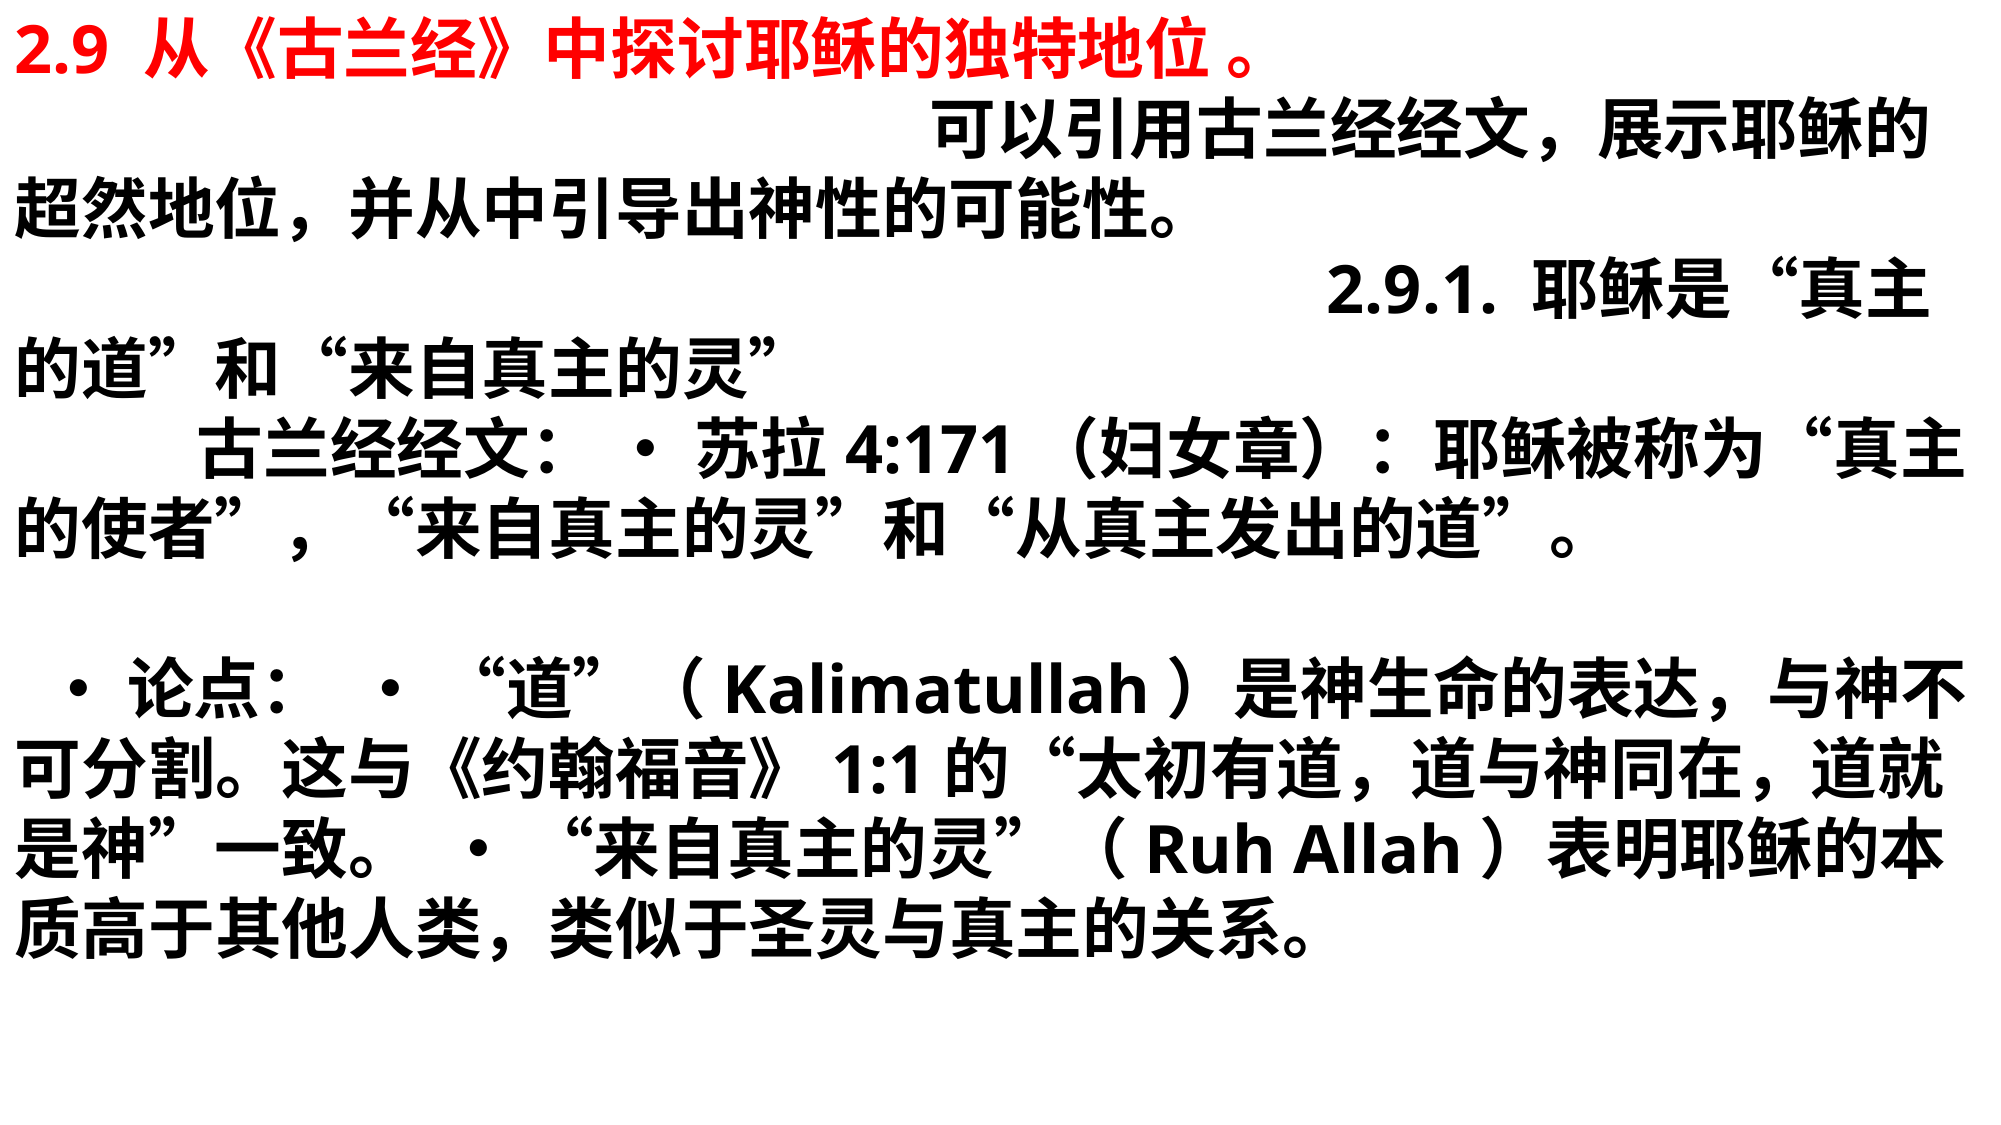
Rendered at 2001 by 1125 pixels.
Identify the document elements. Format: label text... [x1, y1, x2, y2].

text_box 2.9 从《古兰经》中探讨耶稣的独特地位 。 可以引用古兰经经文，展示耶稣的超然地位，并从中引导出神性的可能性。 2.9.1. 耶稣是“真主的道”和“来自真主的灵” 古兰经经文： • 苏拉4:171（妇女章）：耶稣被称为“真主的使者”，“来自真主的灵”和“从真主发出的道”。 • 论点： • “道”（Kalimatullah）是神生命的表达，与神不可分割。这与《约翰福音》1:1的“太初有道，道与神同在，道就是神”一致。 • “来自真主的灵”（Ruh Allah）表明耶稣的本质高于其他人类，类似于圣灵与真主的关系。 [0, 0, 2000, 1020]
